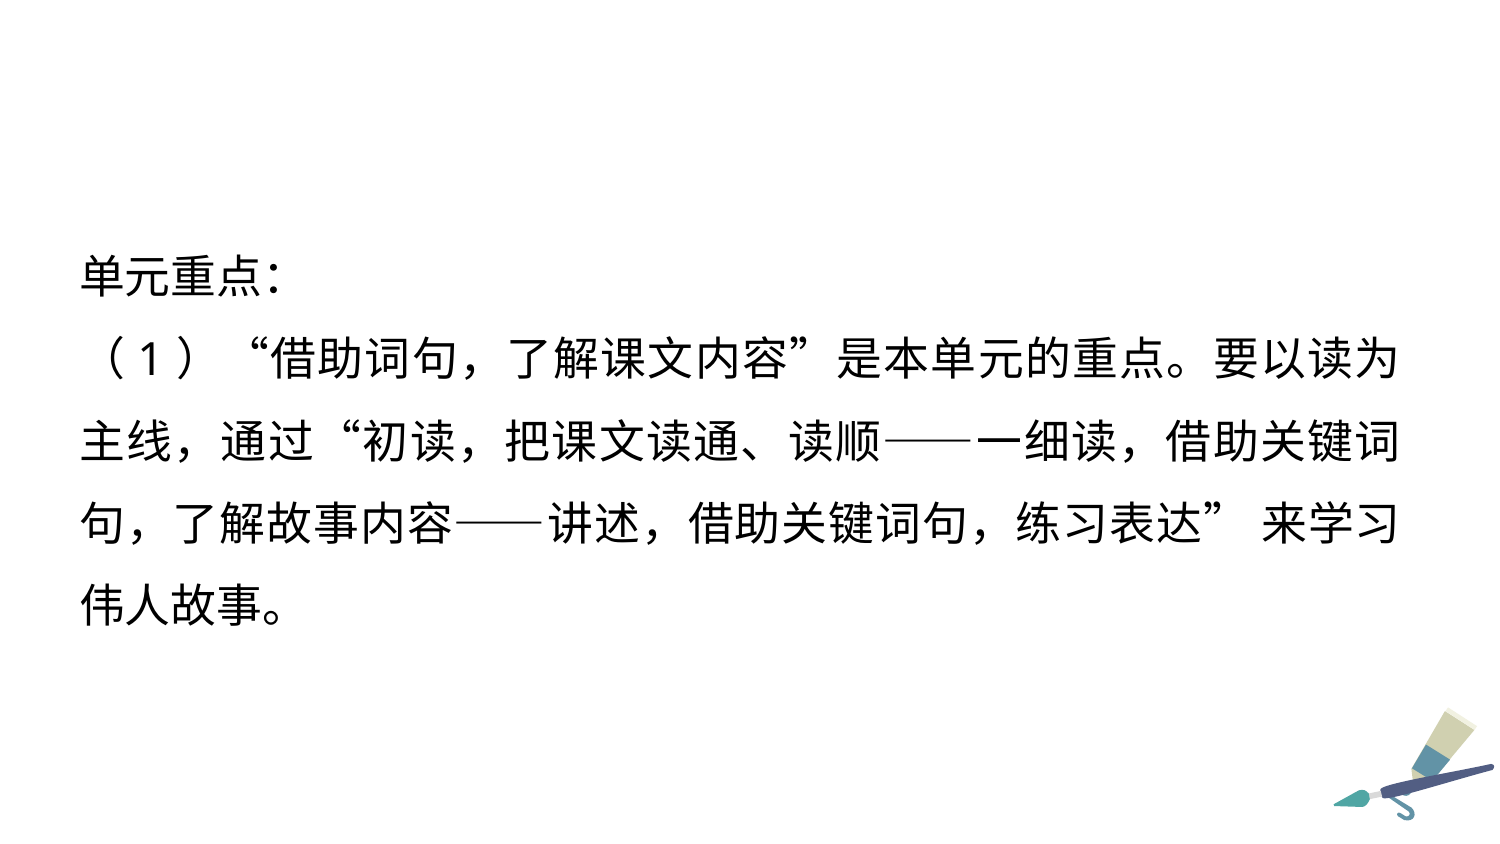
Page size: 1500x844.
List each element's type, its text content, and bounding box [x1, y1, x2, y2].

text_box 单元重点： （1）“借助词句，了解课文内容”是本单元的重点。要以读为主线，通过“初读，把课文读通、读顺——一细读，借助关键词句，了解故事内容——讲述，借助关键词句，练习表达” 来学习伟人故事。 [18, 212, 1417, 640]
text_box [1358, 708, 1481, 844]
